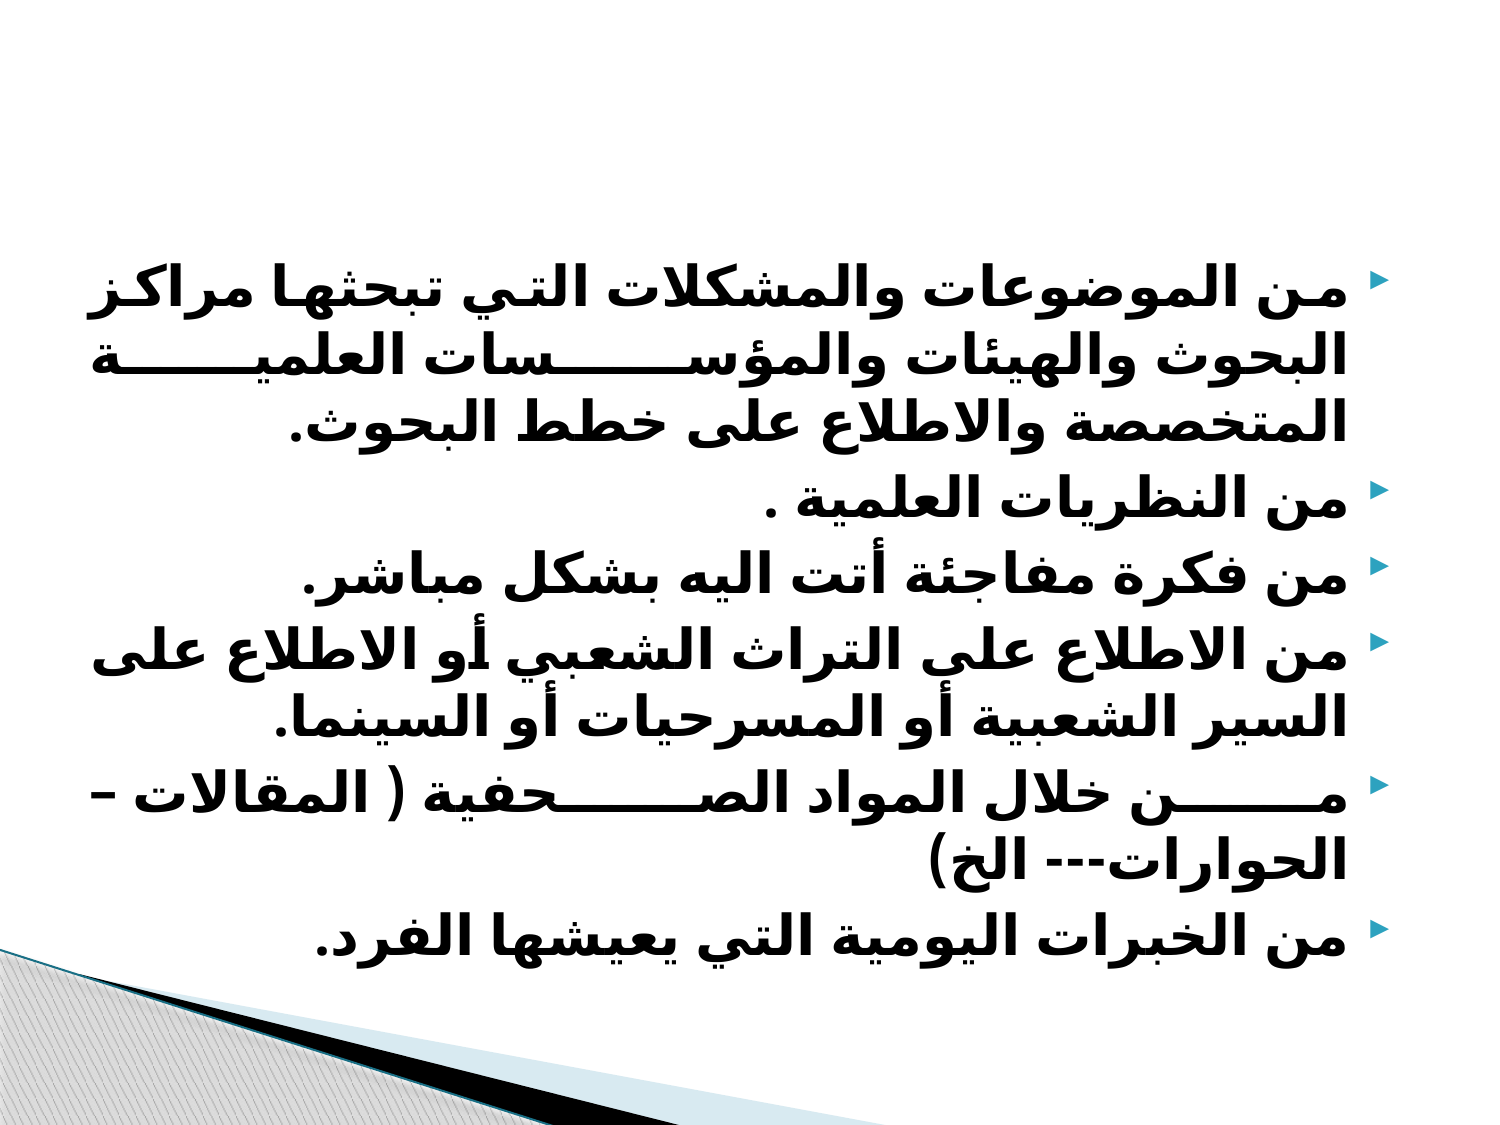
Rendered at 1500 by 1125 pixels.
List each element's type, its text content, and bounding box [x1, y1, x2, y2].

list من الموضوعات والمشكلات التي تبحثها مراكز البحوث والهيئات والمؤسسات العلمية المتخصصة والاطلاع على خطط البحوث. من النظريات العلمية . من فكرة مفاجئة أتت اليه بشكل مباشر. من الاطلاع على التراث الشعبي أو الاطلاع على السير الشعبية أو المسرحيات أو السينما. من خلال المواد الصحفية ( المقالات – الحوارات--- الخ) من الخبرات اليومية التي يعيشها الفرد. [75, 243, 1425, 986]
